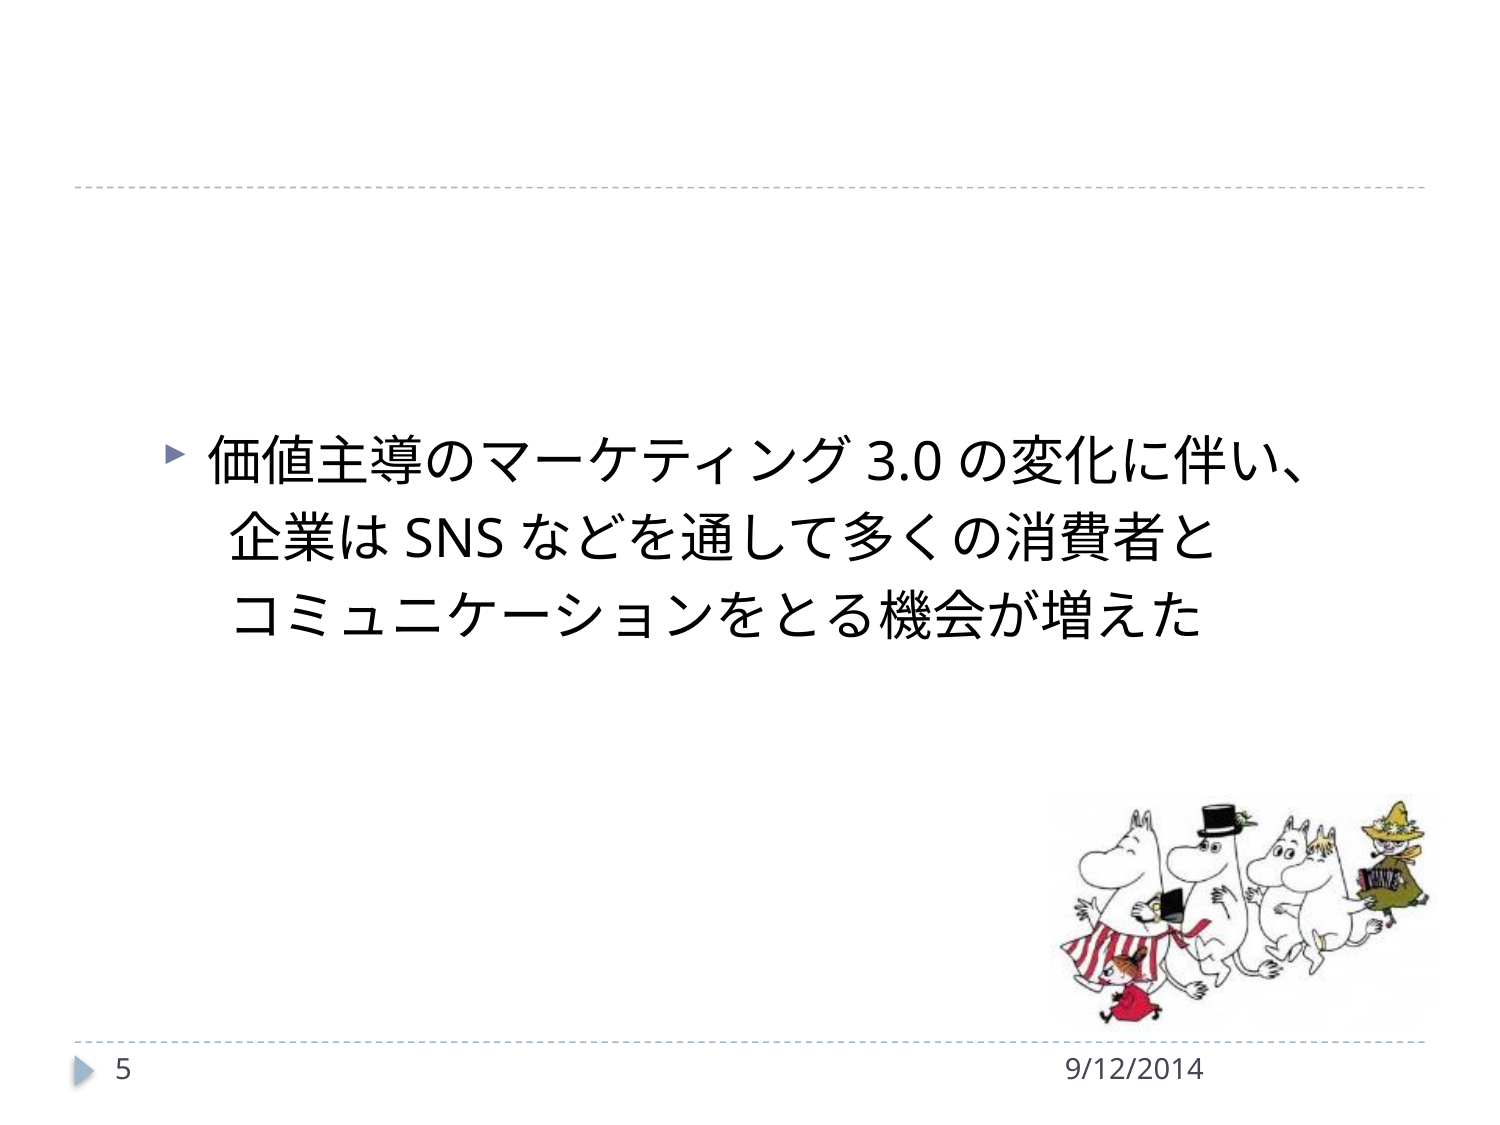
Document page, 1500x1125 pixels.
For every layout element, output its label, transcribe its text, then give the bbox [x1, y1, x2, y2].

slide_number 5 [100, 1042, 426, 1103]
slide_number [1050, 1044, 1426, 1103]
list 価値主導のマーケティング3.0の変化に伴い、 企業はSNSなどを通して多くの消費者と コミュニケーションをとる機会が増えた [147, 341, 1371, 1007]
picture [1049, 793, 1443, 1033]
